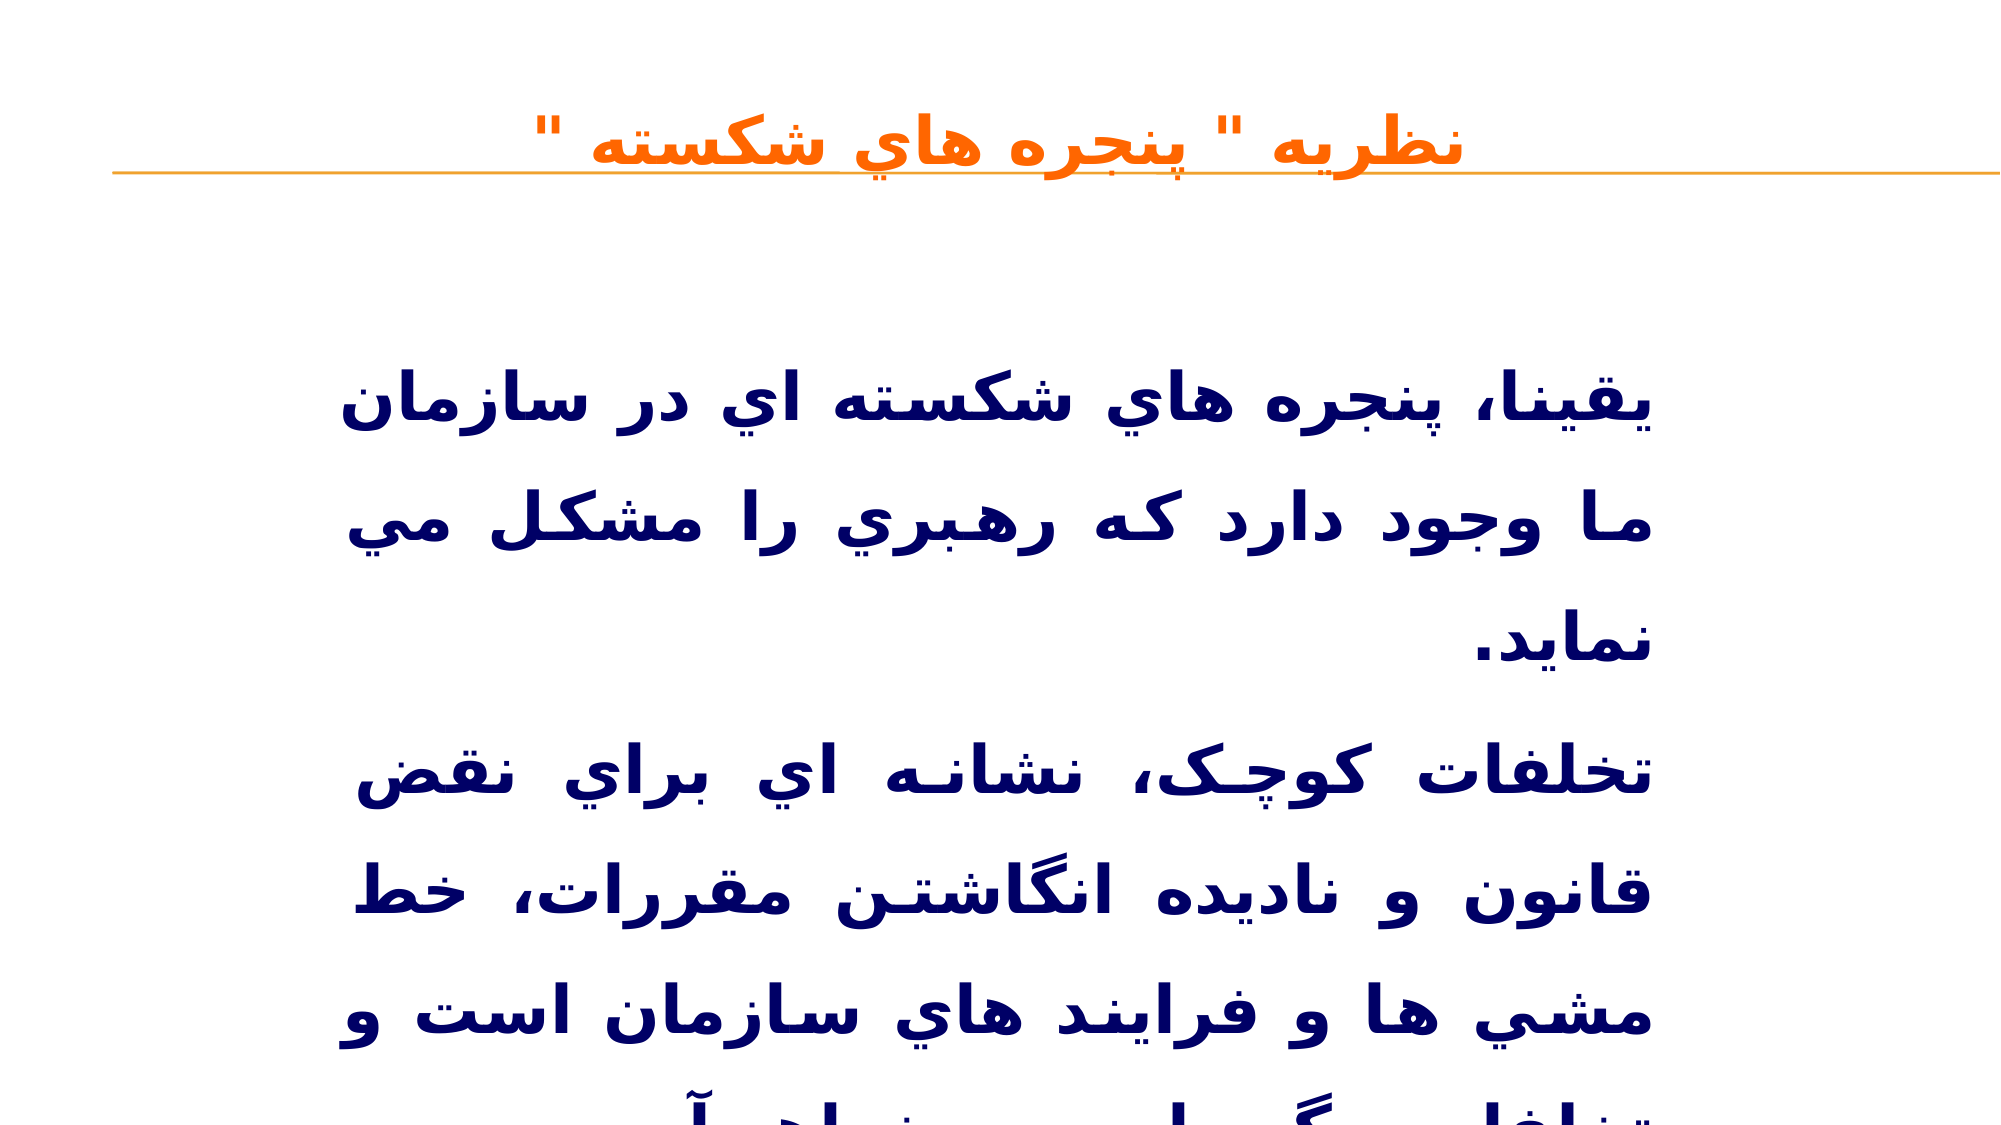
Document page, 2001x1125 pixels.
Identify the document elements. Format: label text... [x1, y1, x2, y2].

text_box نظريه " پنجره هاي شکسته " [279, 90, 1697, 185]
list یقينا، پنجره هاي شکسته اي در سازمان ما وجود دارد که رهبري را مشکل مي نمايد. تخلفات کوچک، نشانه اي براي نقض قانون و ناديده انگاشتن مقررات، خط مشي ها و فرايند هاي سازمان است و تخلفات ديگر را در پي خواهد آورد. [320, 306, 1671, 968]
